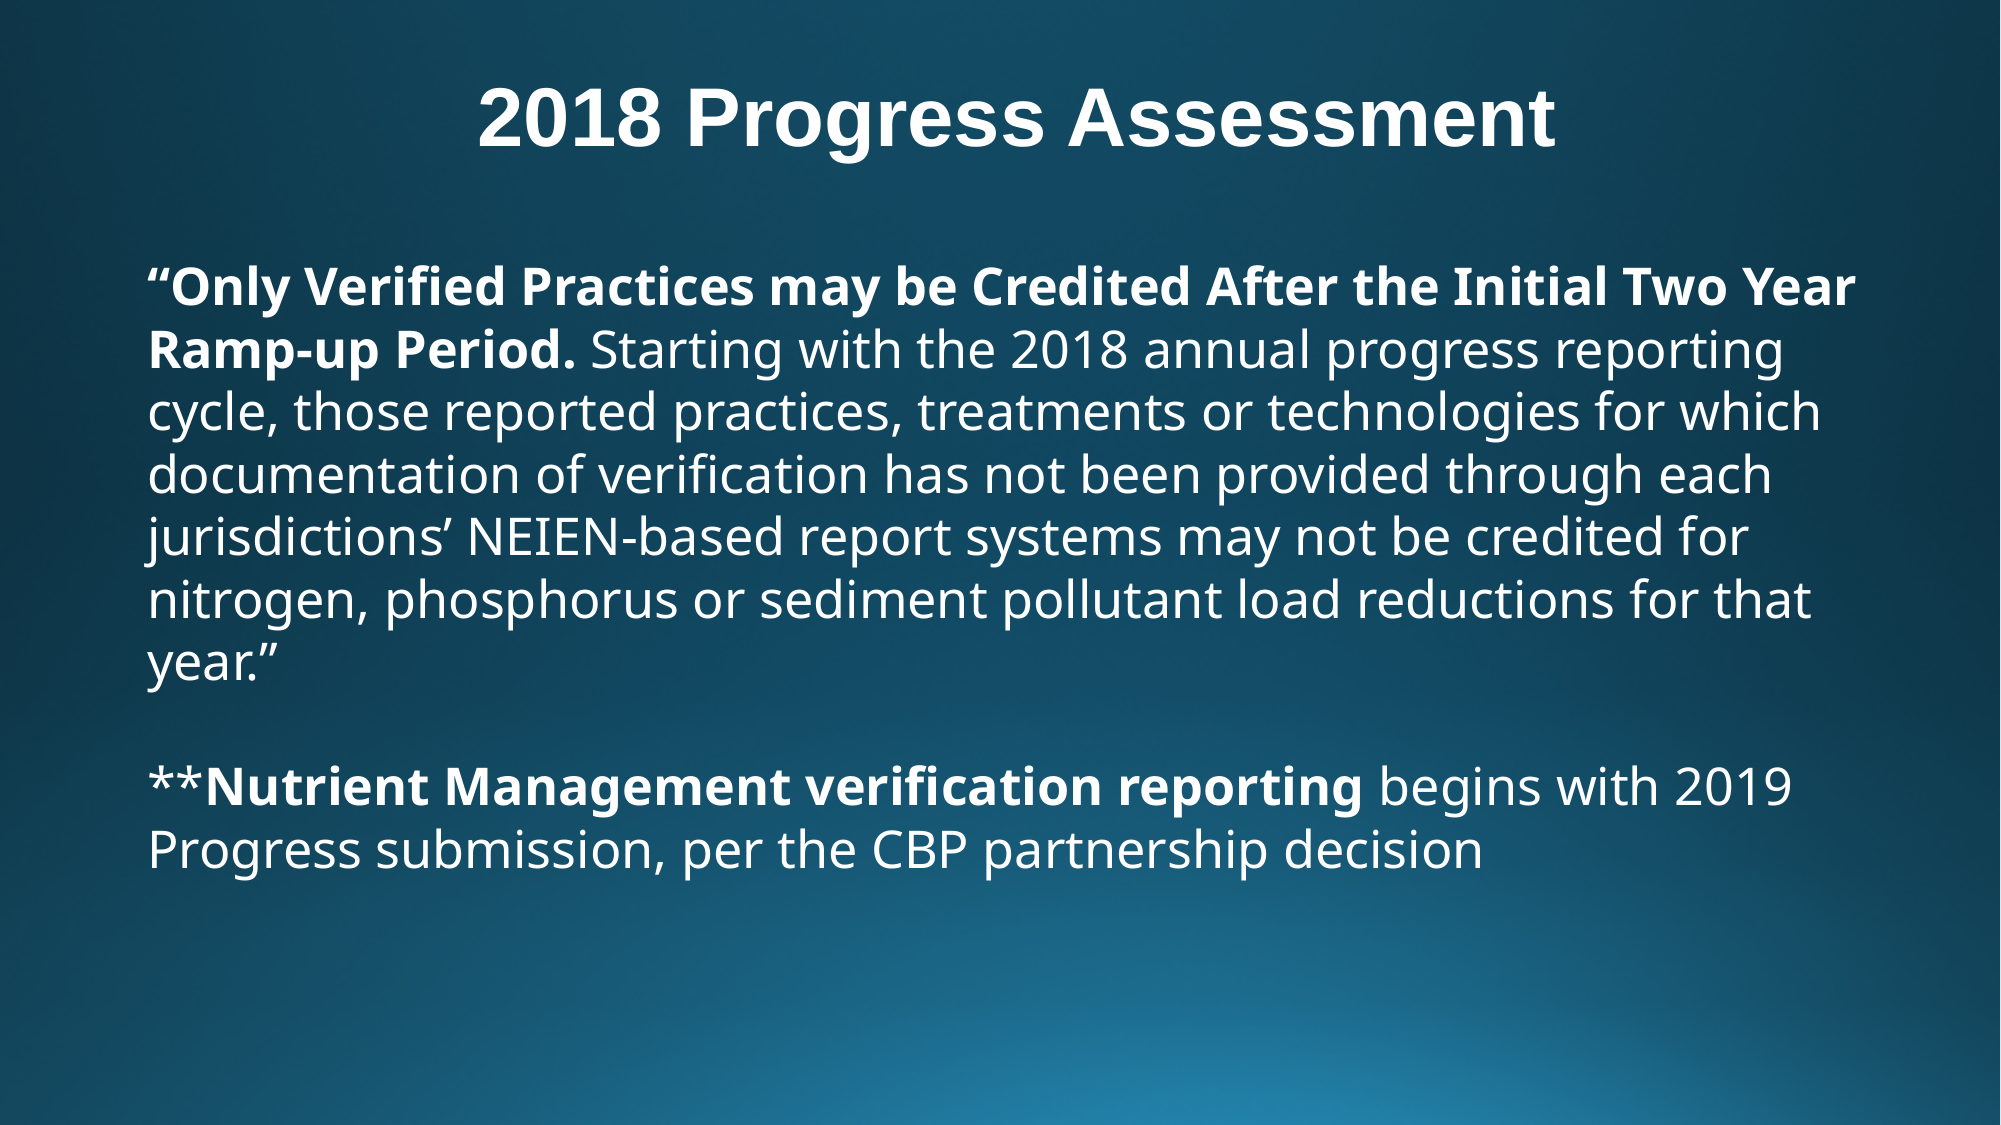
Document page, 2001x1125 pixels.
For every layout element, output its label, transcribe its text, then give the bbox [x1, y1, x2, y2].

text_box 2018 Progress Assessment [420, 55, 1614, 171]
text_box “Only Verified Practices may be Credited After the Initial Two Year Ramp-up Period. Starting with the 2018 annual progress reporting cycle, those reported practices, treatments or technologies for which documentation of verification has not been provided through each jurisdictions’ NEIEN-based report systems may not be credited for nitrogen, phosphorus or sediment pollutant load reductions for that year.” **Nutrient Management verification reporting begins with 2019 Progress submission, per the CBP partnership decision [132, 246, 1903, 886]
picture [0, 0, 2001, 1125]
